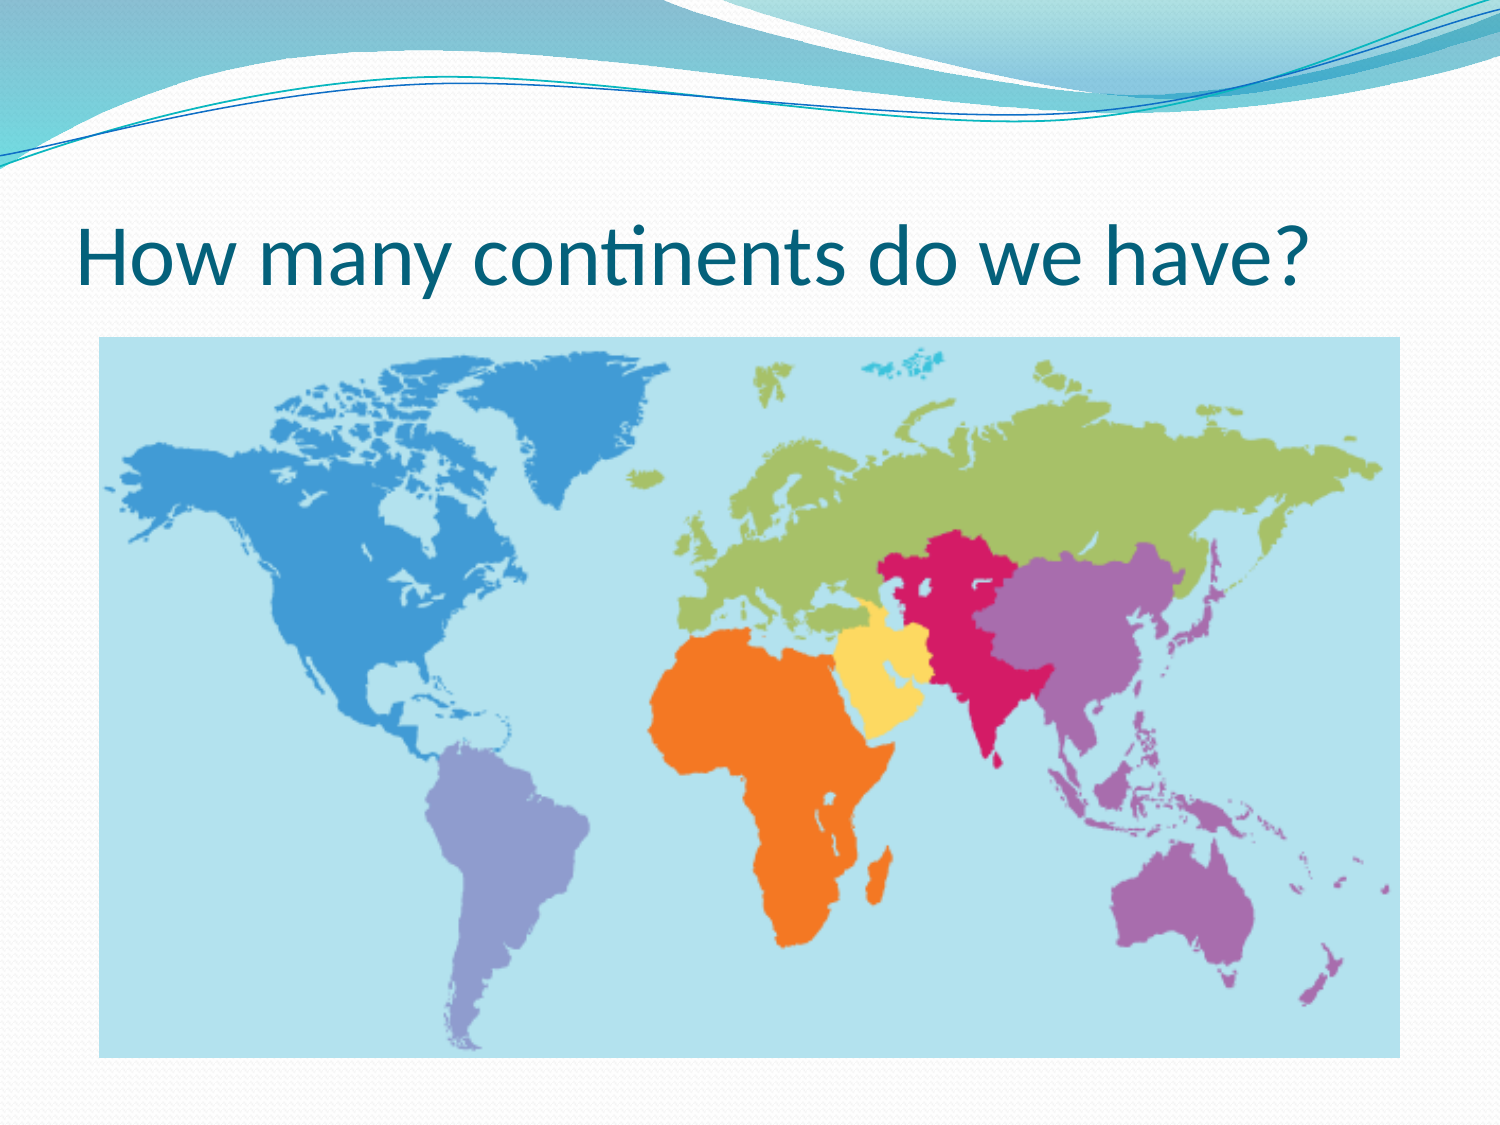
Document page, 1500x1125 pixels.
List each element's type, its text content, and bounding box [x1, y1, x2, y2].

title How many continents do we have? [75, 115, 1425, 303]
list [99, 337, 1401, 1058]
